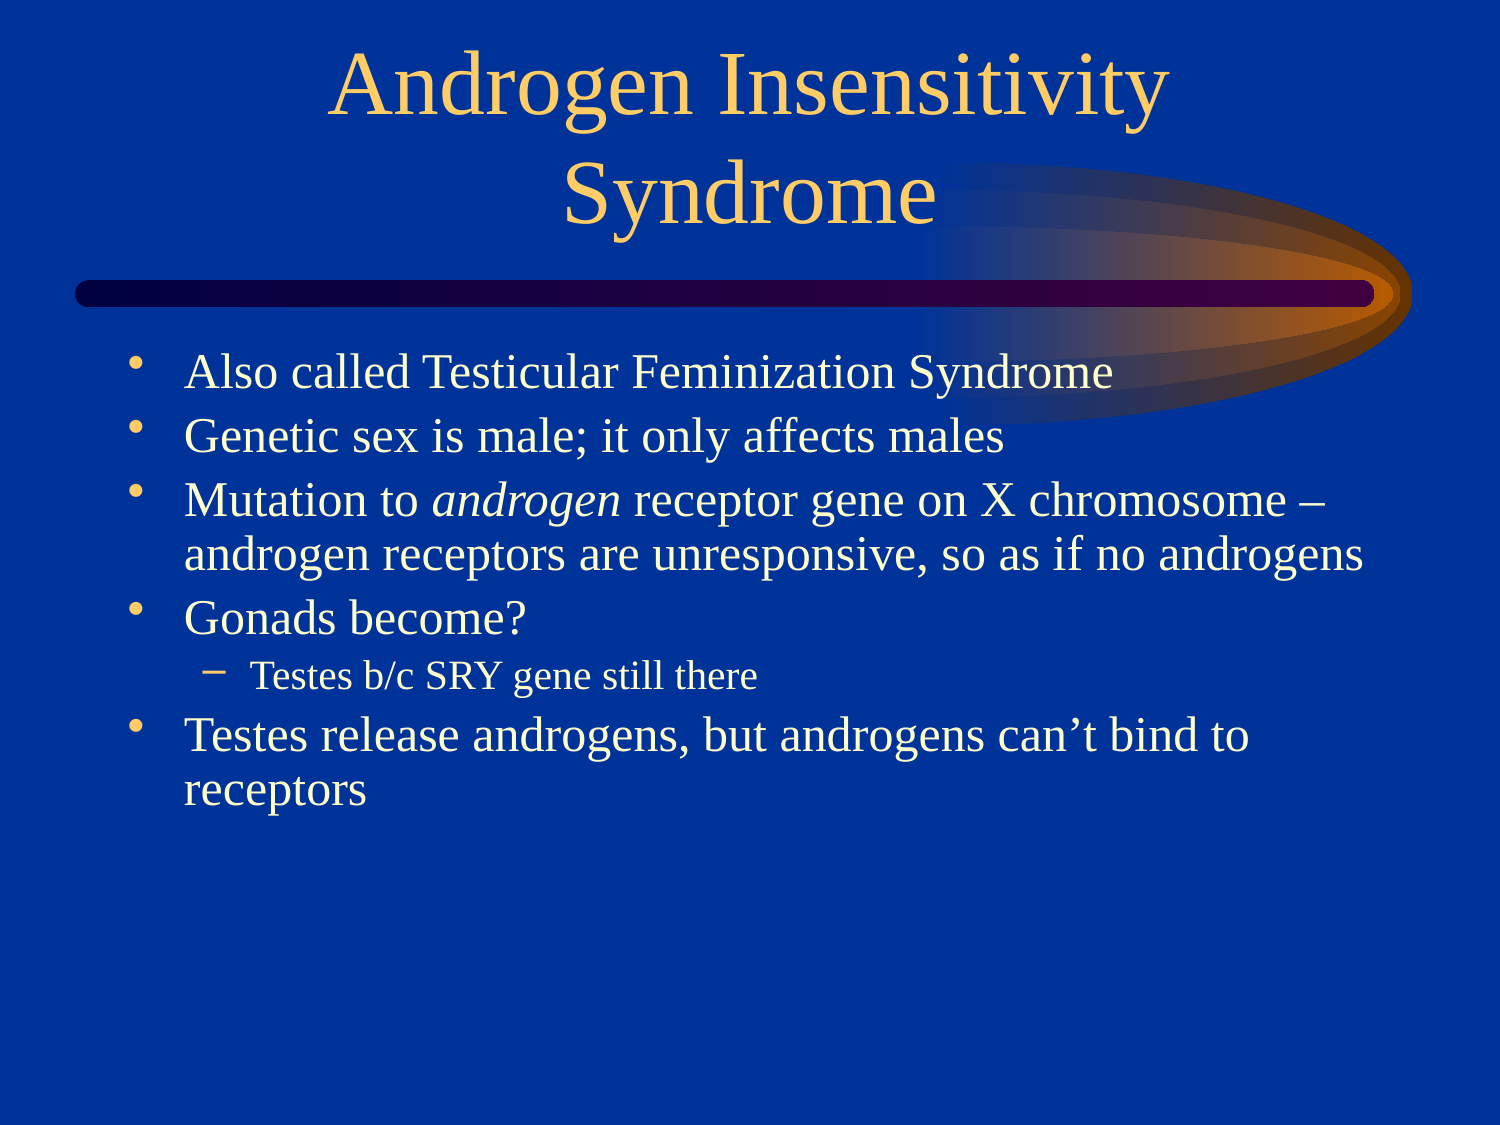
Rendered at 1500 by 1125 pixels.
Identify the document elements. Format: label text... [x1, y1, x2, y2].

list Also called Testicular Feminization Syndrome Genetic sex is male; it only affects males Mutation to androgen receptor gene on X chromosome – androgen receptors are unresponsive, so as if no androgens Gonads become? Testes b/c SRY gene still there Testes release androgens, but androgens can’t bind to receptors [112, 337, 1388, 1013]
title Androgen Insensitivity Syndrome [112, 62, 1388, 251]
